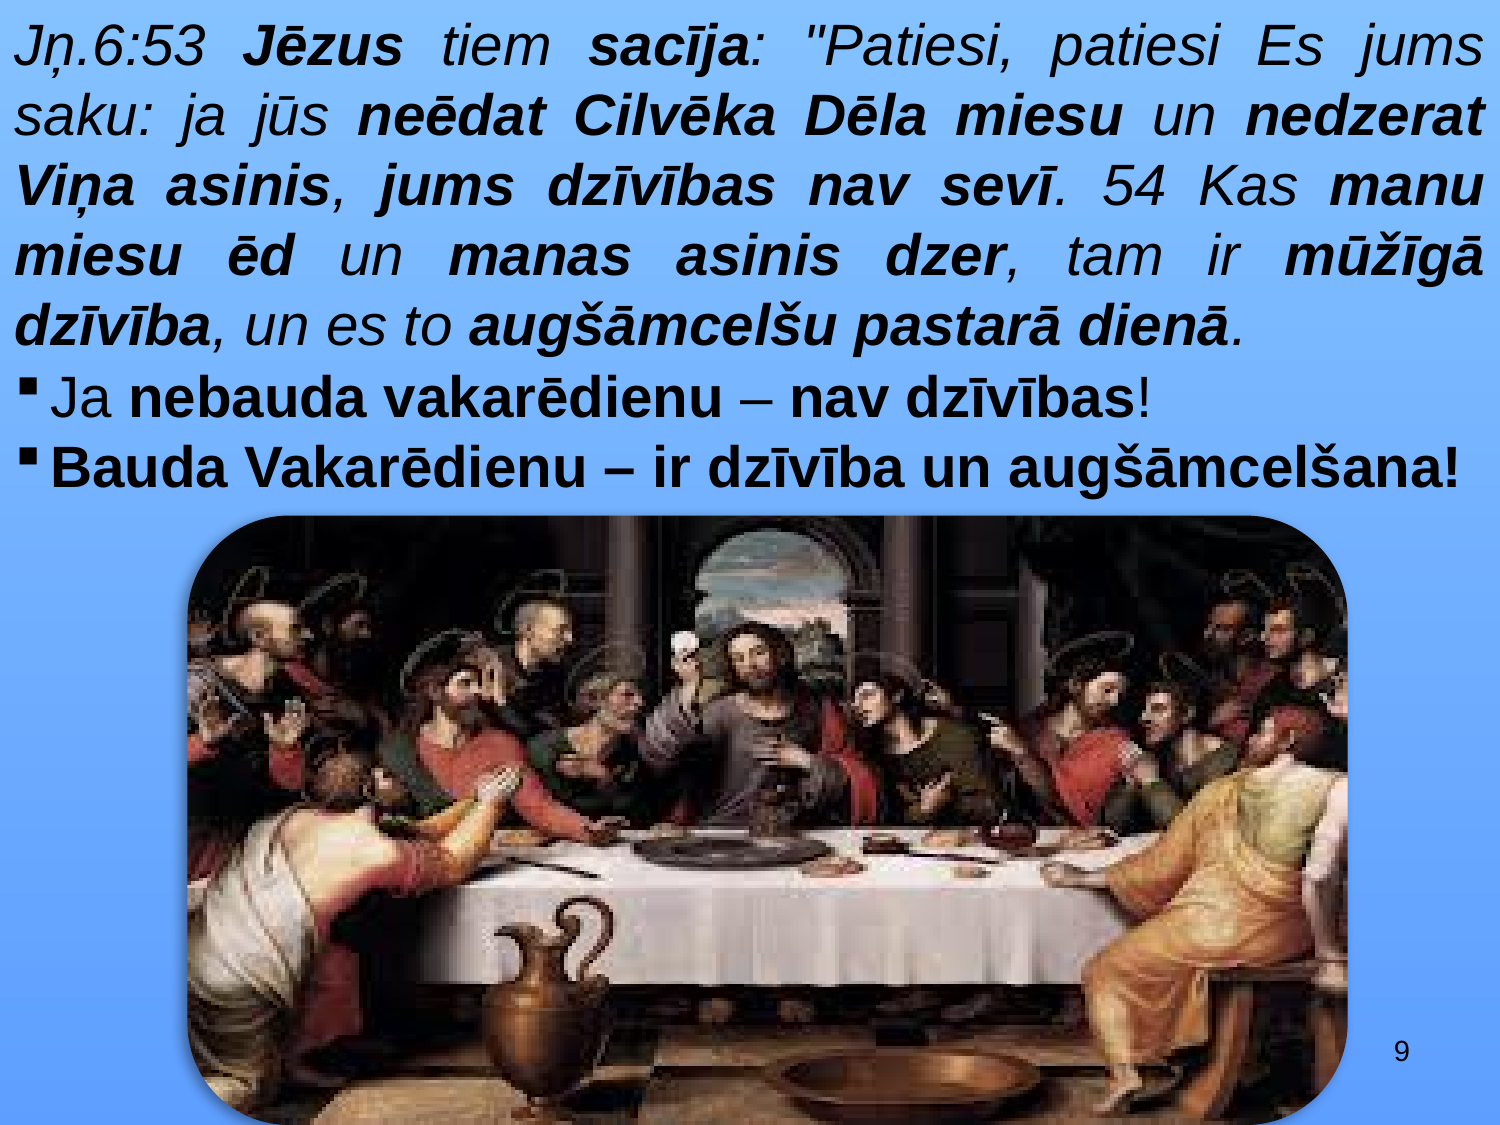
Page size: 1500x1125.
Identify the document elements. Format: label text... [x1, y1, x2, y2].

text_box 9 [1352, 1024, 1425, 1103]
picture [187, 515, 1348, 1125]
text_box Jņ.6:53 Jēzus tiem sacīja: "Patiesi, patiesi Es jums saku: ja jūs neēdat Cilvēka Dēla miesu un nedzerat Viņa asinis, jums dzīvības nav sevī. 54 Kas manu miesu ēd un manas asinis dzer, tam ir mūžīgā dzīvība, un es to augšāmcelšu pastarā dienā. [0, 0, 1500, 435]
text_box Ja nebauda vakarēdienu – nav dzīvības! Bauda Vakarēdienu – ir dzīvība un augšāmcelšana! [0, 435, 1500, 507]
